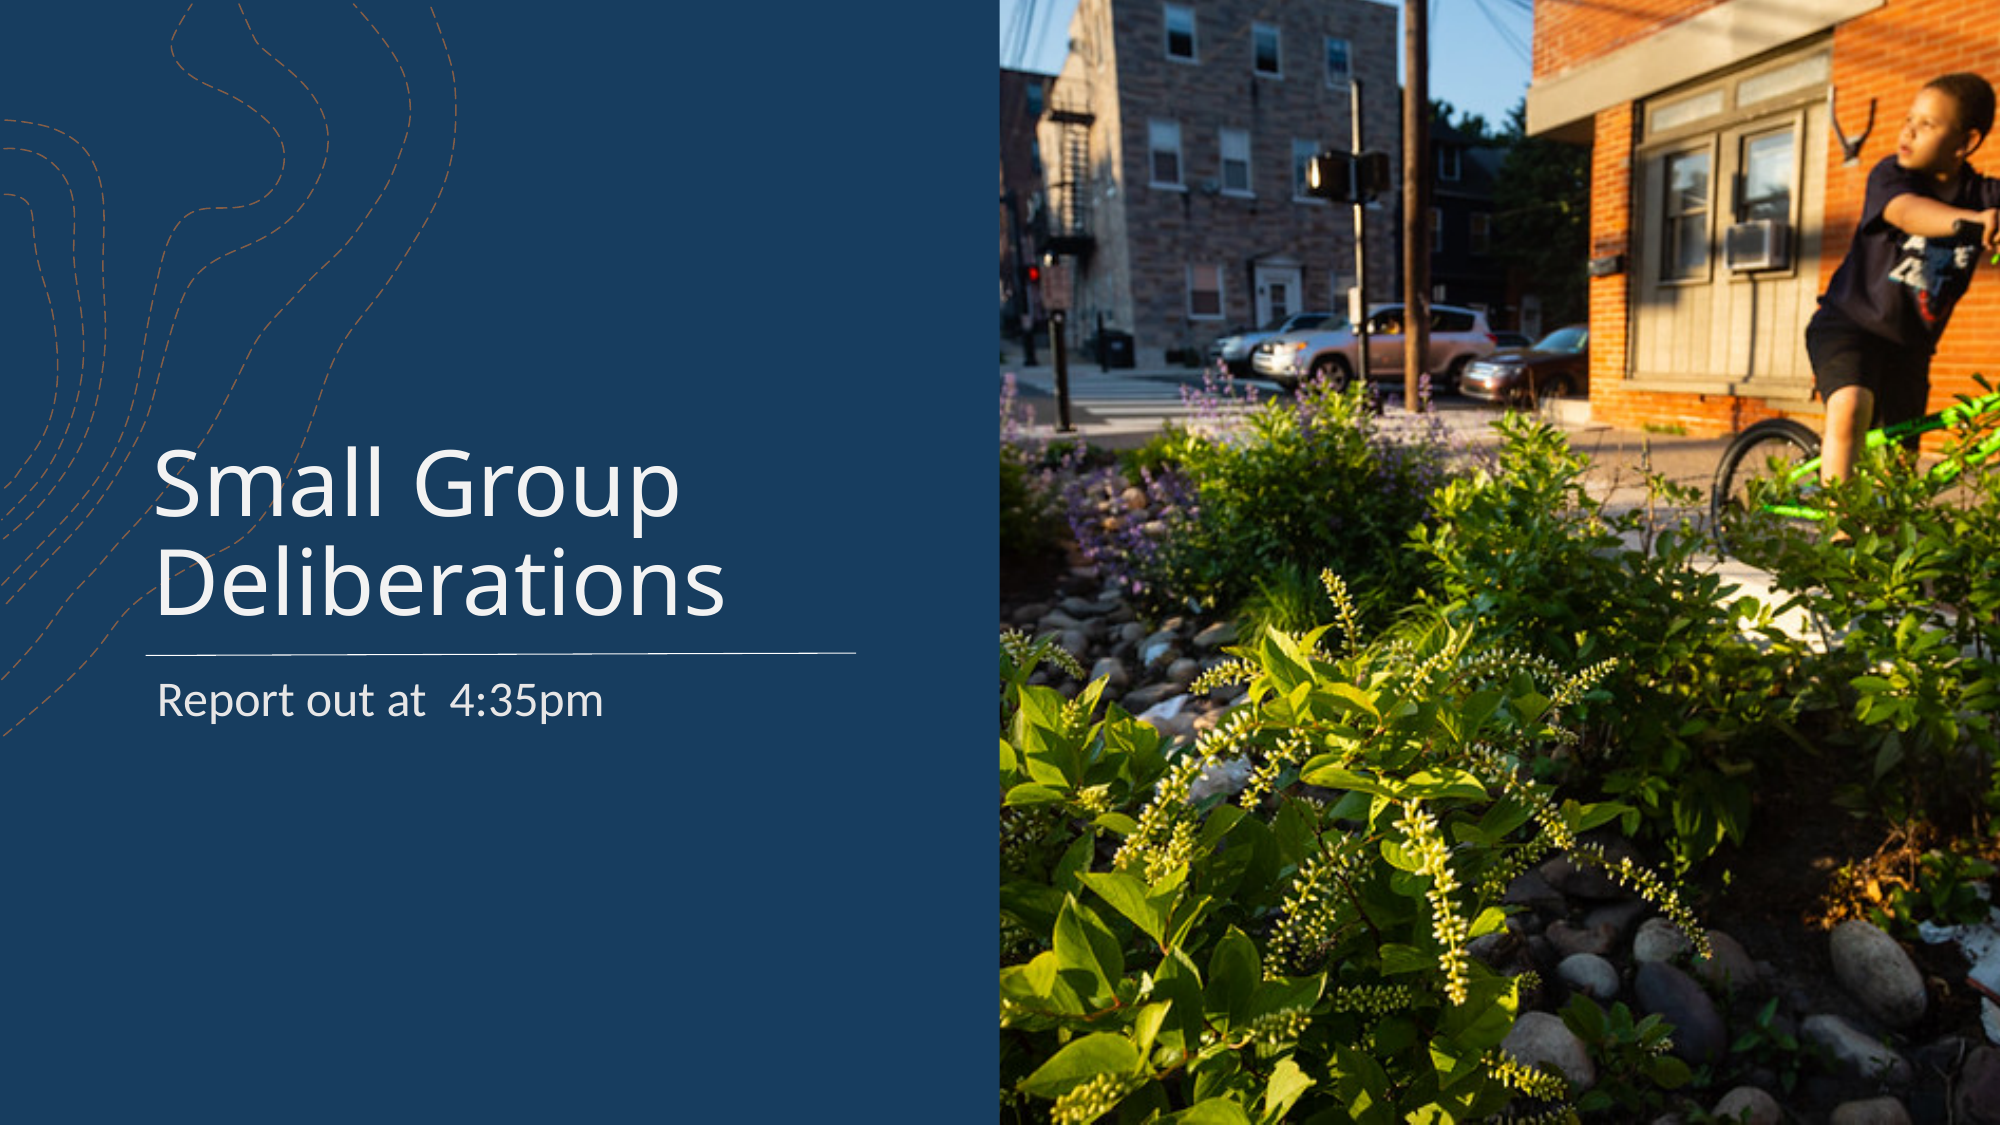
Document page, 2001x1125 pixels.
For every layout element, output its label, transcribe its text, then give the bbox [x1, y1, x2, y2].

list Report out at 4:35pm [141, 673, 753, 1013]
picture [999, 0, 2000, 1125]
title Small Group Deliberations [138, 427, 782, 645]
